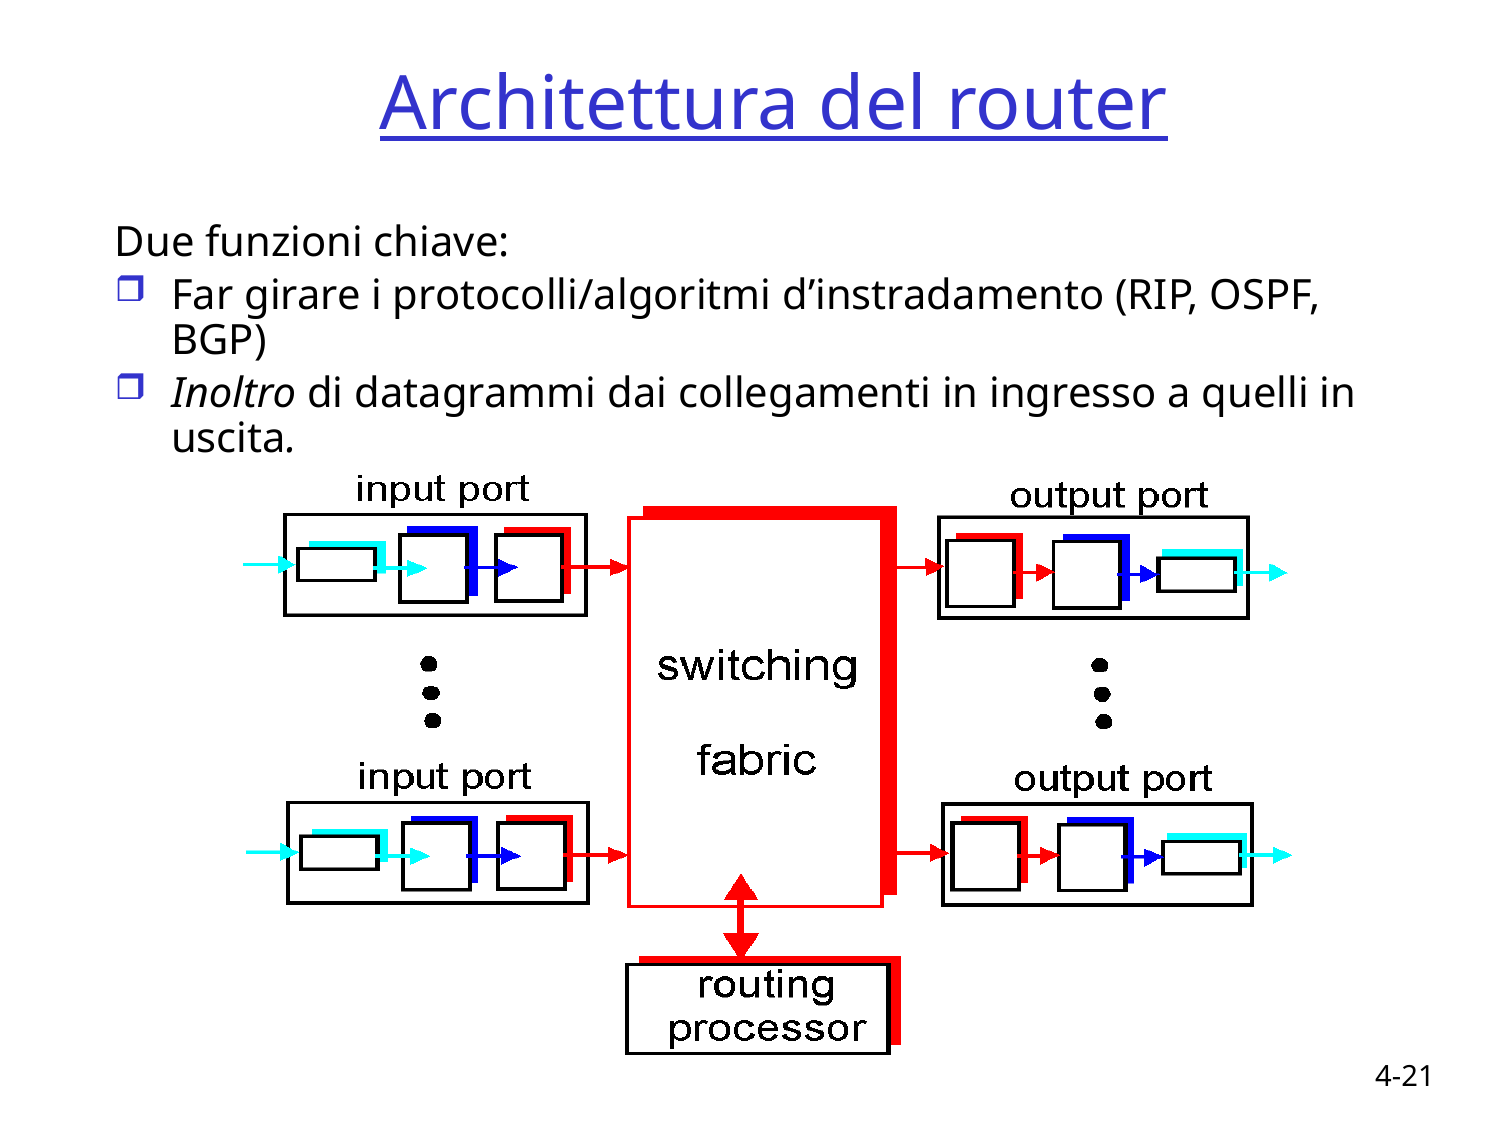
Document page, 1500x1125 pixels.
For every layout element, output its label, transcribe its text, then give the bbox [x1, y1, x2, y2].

list Due funzioni chiave: Far girare i protocolli/algoritmi d’instradamento (RIP, OSPF, BGP) Inoltro di datagrammi dai collegamenti in ingresso a quelli in uscita. [99, 212, 1434, 363]
title Architettura del router [145, 49, 1403, 151]
picture [243, 475, 1294, 1055]
slide_number 4-21 [1338, 1049, 1451, 1125]
